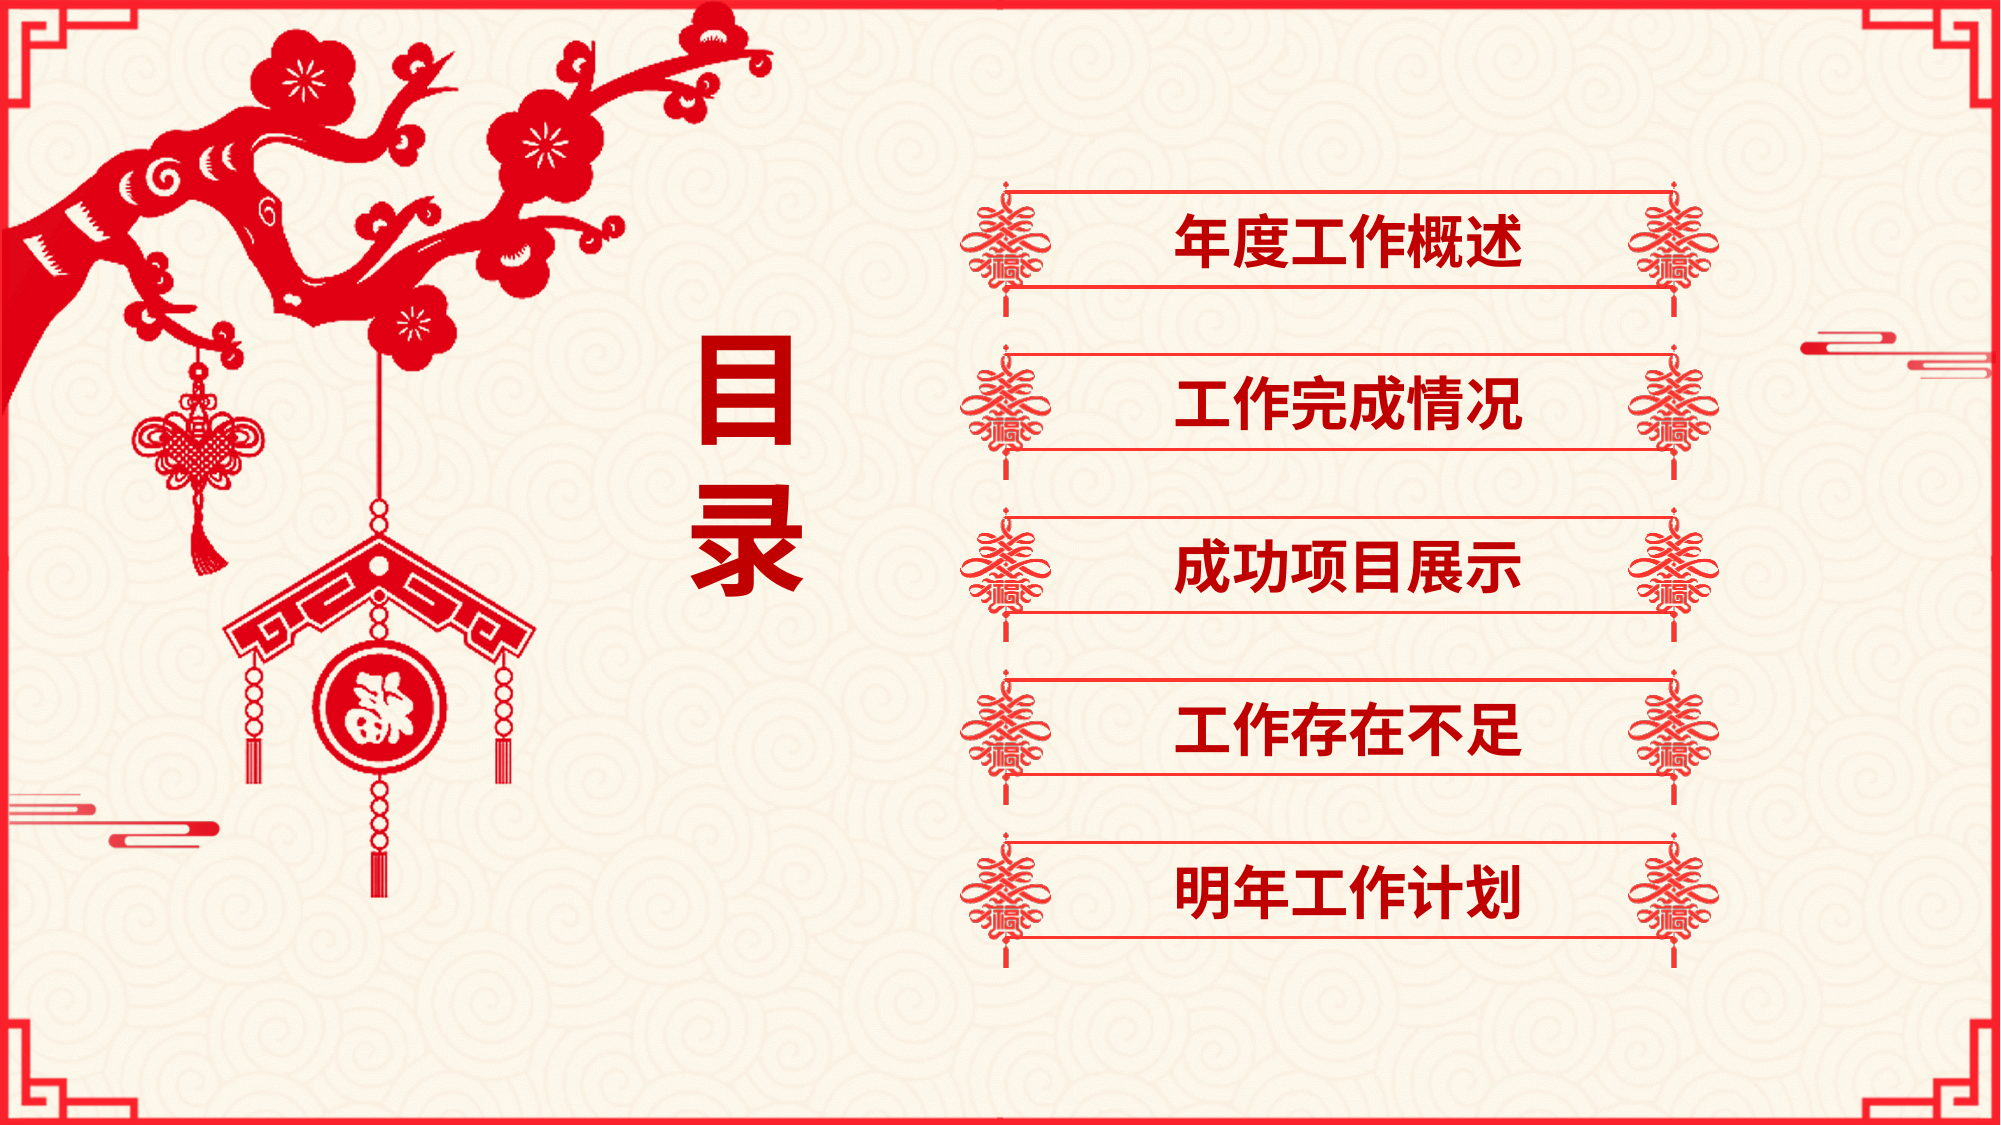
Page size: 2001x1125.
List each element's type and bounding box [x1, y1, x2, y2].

text_box [960, 669, 1719, 805]
picture [0, 0, 2001, 1125]
text_box [960, 507, 1719, 642]
text_box [960, 344, 1719, 480]
text_box [960, 832, 1719, 968]
text_box [960, 181, 1719, 317]
